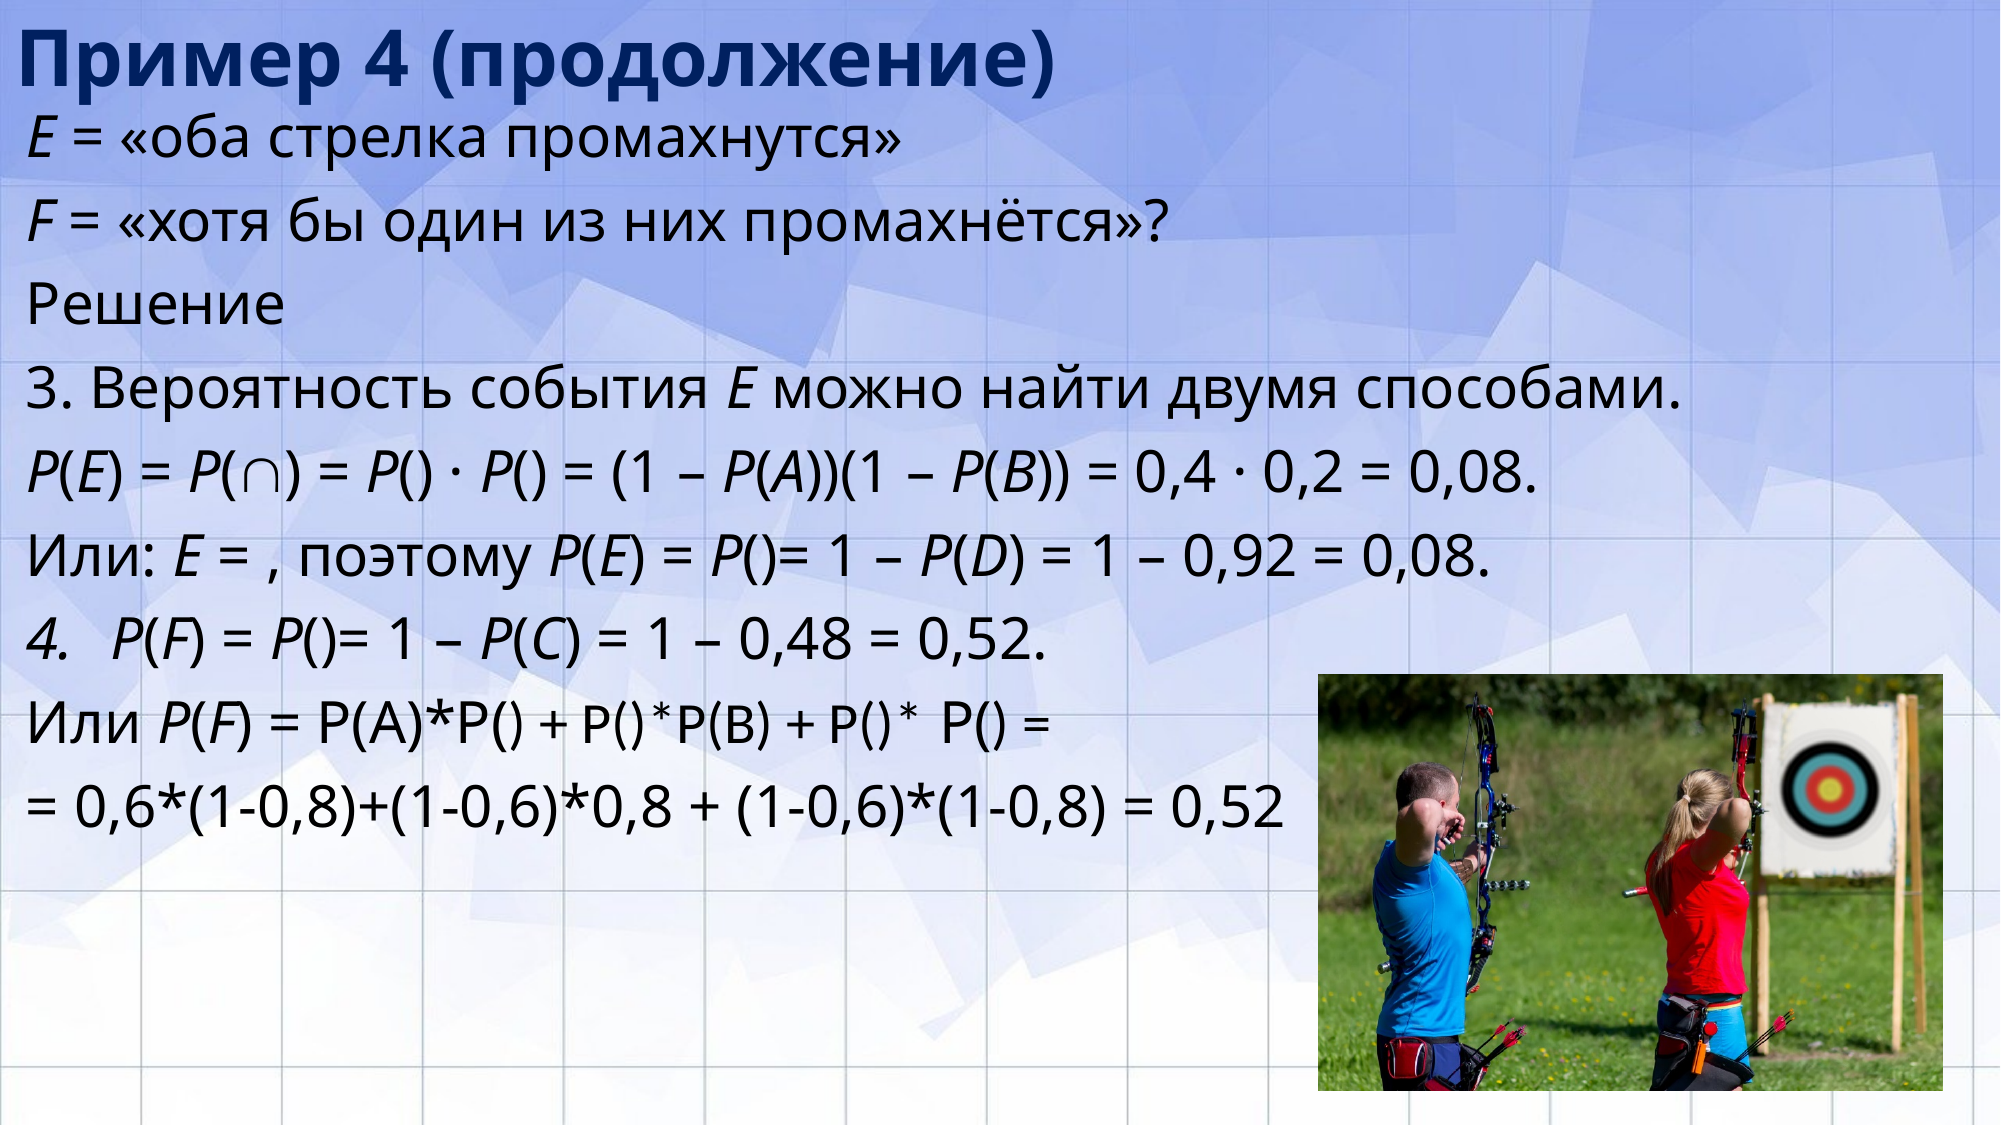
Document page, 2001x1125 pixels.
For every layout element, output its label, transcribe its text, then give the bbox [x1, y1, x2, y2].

picture [0, 0, 2001, 1125]
title Пример 4 (продолжение) [0, 10, 1708, 112]
picture [193, 132, 210, 153]
